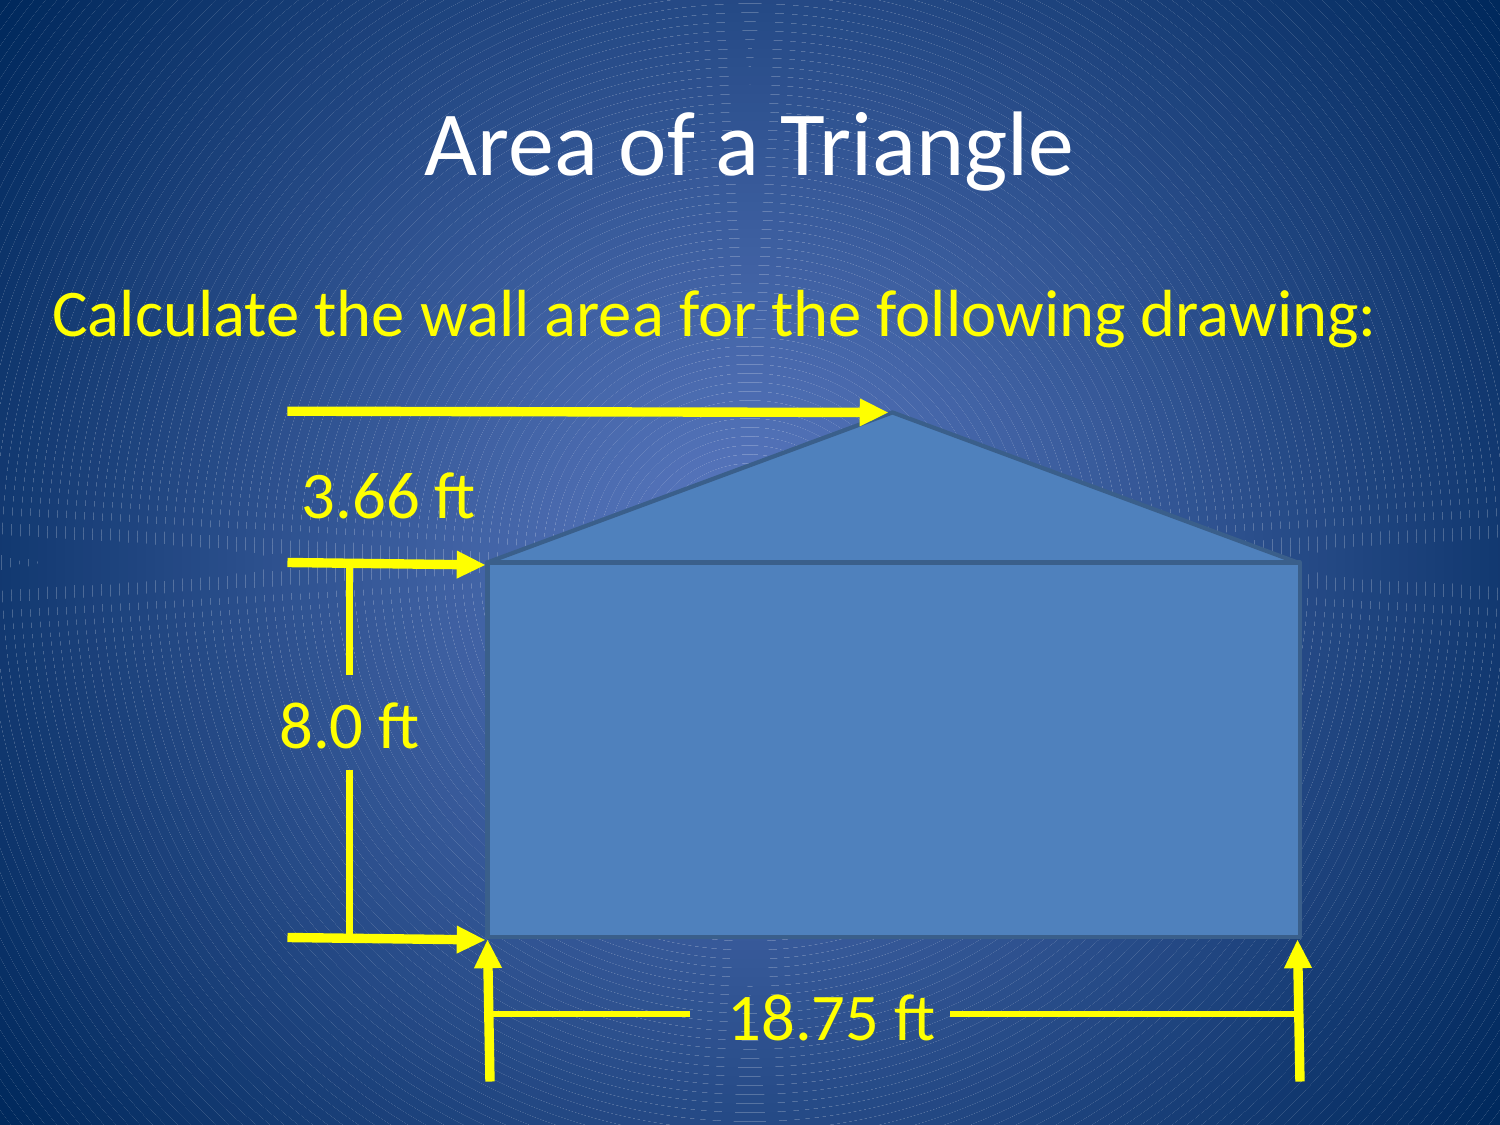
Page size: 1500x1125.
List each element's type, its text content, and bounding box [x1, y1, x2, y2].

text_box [287, 562, 486, 566]
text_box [1297, 1020, 1301, 1082]
text_box [485, 560, 1302, 939]
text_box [352, 937, 486, 941]
text_box 3.66 ft [287, 444, 491, 540]
text_box [487, 410, 1297, 560]
text_box 18.75 ft [712, 966, 951, 1061]
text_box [1297, 939, 1301, 1013]
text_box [287, 937, 347, 941]
title Area of a Triangle [75, 45, 1425, 233]
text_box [487, 939, 491, 1082]
text_box 8.0 ft [264, 674, 435, 770]
list Calculate the wall area for the following drawing: [37, 262, 1450, 1005]
